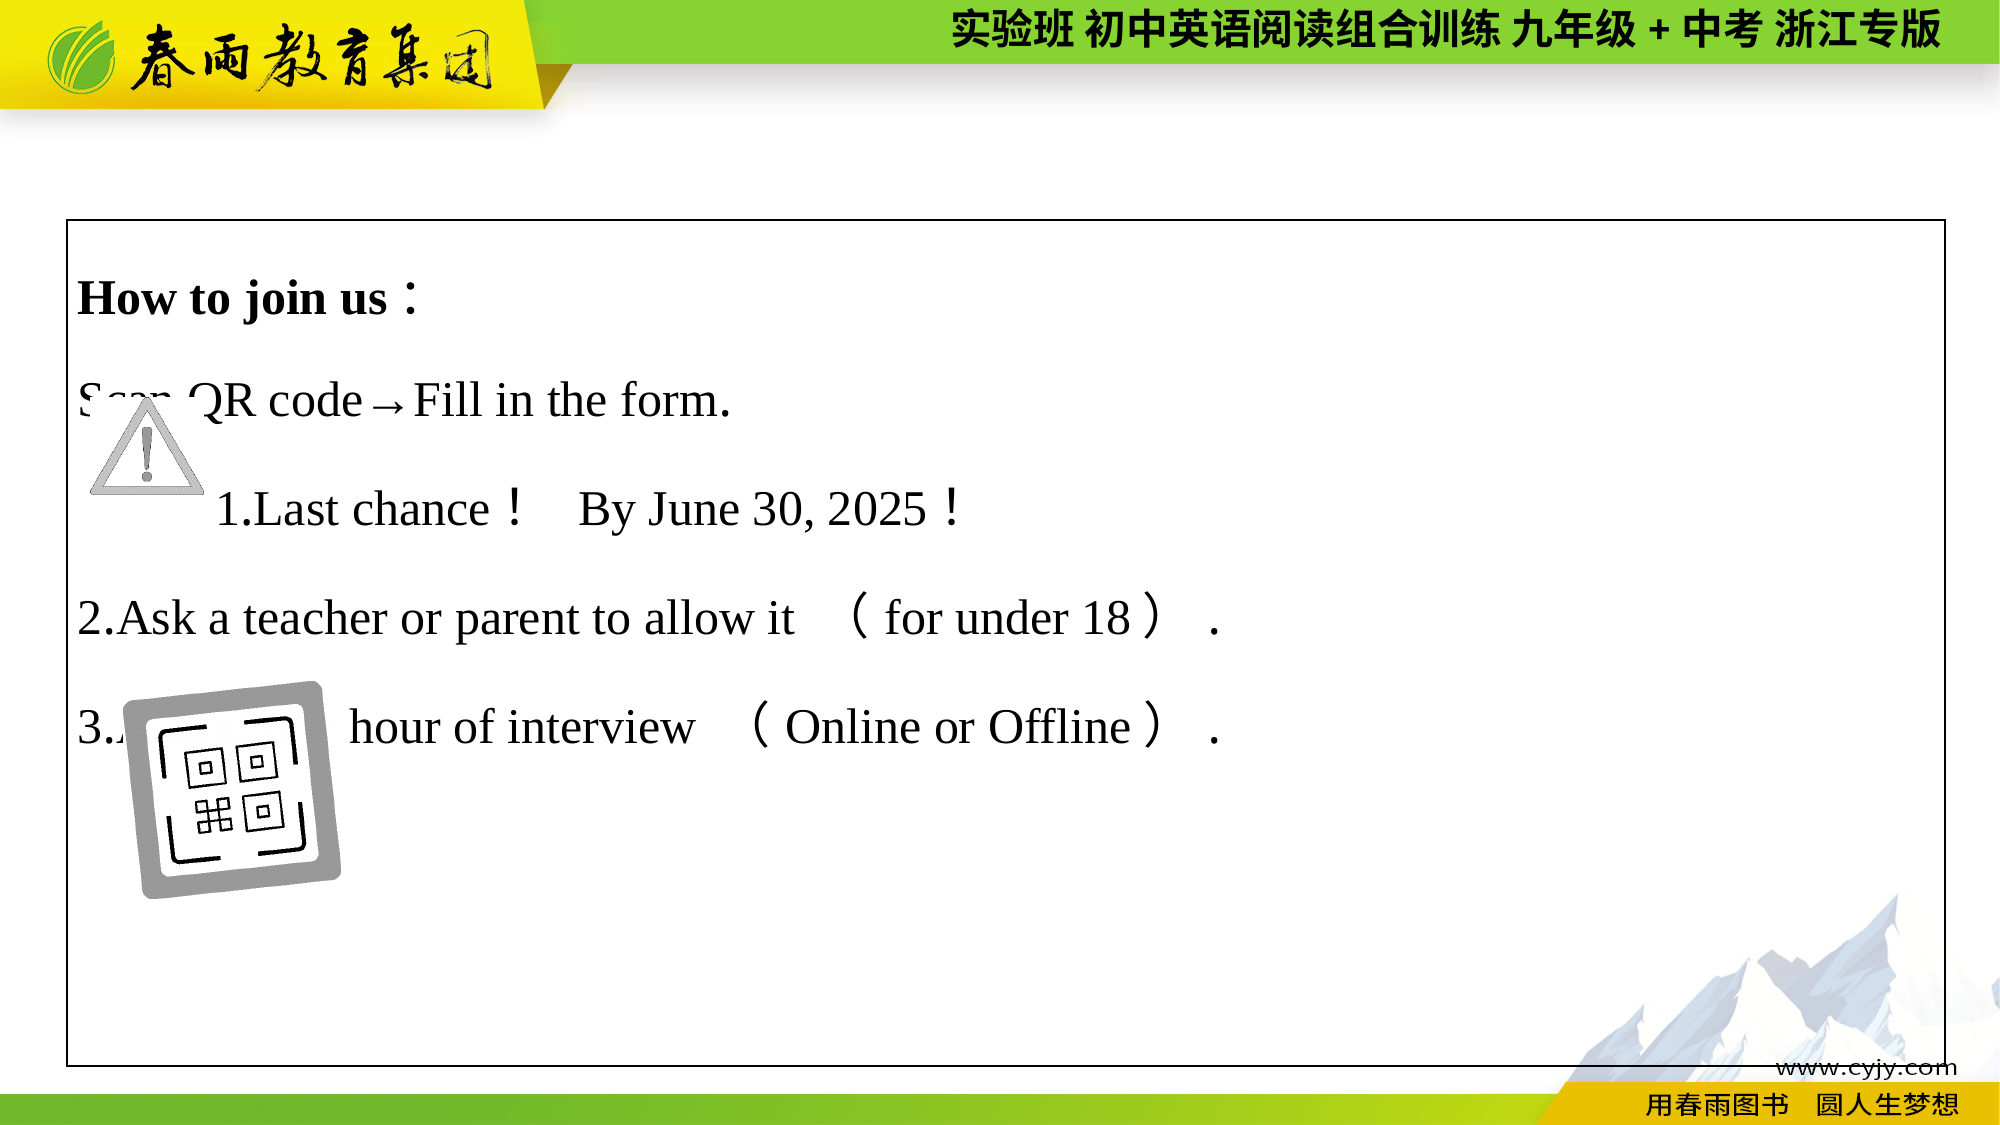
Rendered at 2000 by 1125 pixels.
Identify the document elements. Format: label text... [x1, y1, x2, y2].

table_header How to join us： Scan QR code→Fill in the form. 1.Last chance！ By June 30, 2025！ 2.Ask a teacher or parent to allow it （for under 18）. 3.Attend one hour of interview （Online or Offline）. [68, 221, 1944, 1065]
picture [0, 0, 2000, 1125]
